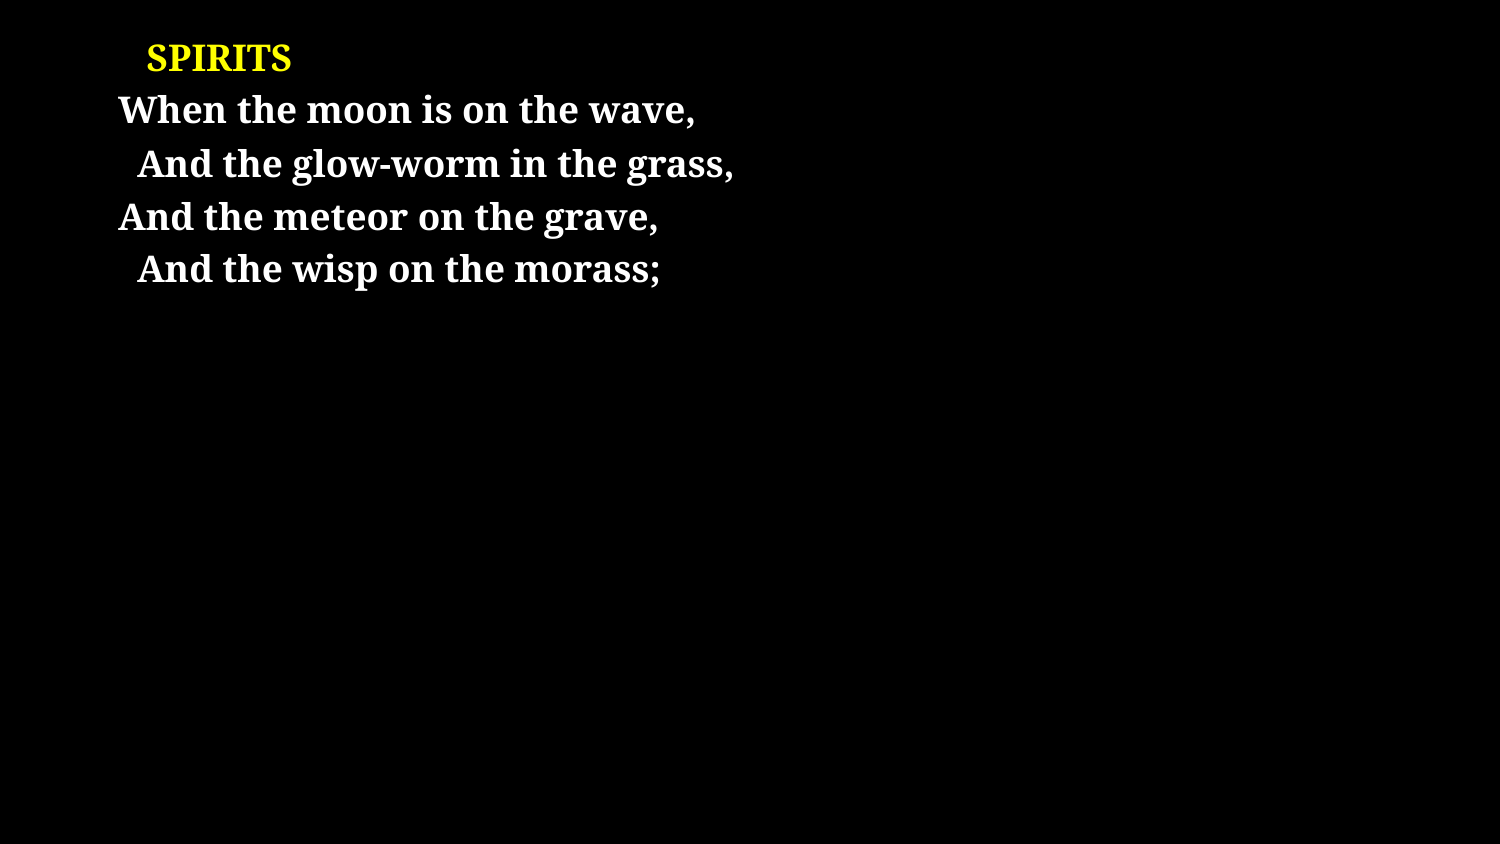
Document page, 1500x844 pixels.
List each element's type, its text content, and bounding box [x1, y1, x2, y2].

title SPIRITS When the moon is on the wave, And the glow-worm in the grass, And the meteor on the grave, And the wisp on the morass; [103, 17, 1397, 299]
